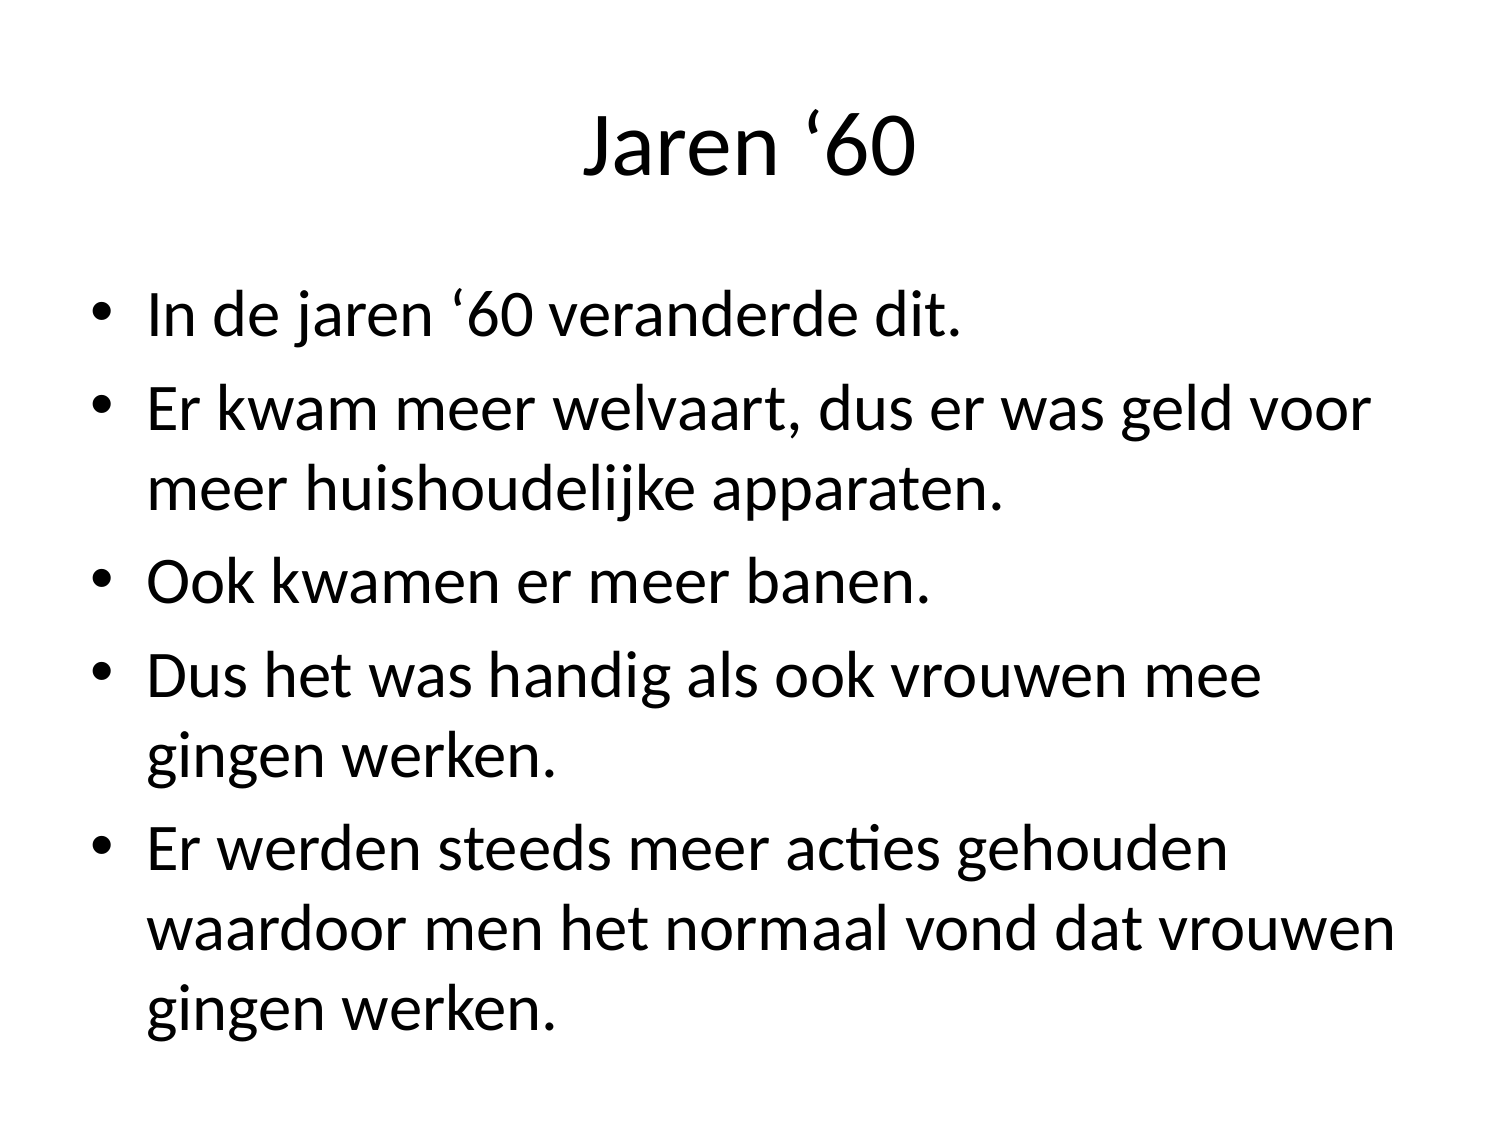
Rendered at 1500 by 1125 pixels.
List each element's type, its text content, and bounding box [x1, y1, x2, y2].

title Jaren ‘60 [75, 45, 1425, 233]
list In de jaren ‘60 veranderde dit. Er kwam meer welvaart, dus er was geld voor meer huishoudelijke apparaten. Ook kwamen er meer banen. Dus het was handig als ook vrouwen mee gingen werken. Er werden steeds meer acties gehouden waardoor men het normaal vond dat vrouwen gingen werken. [75, 262, 1425, 1094]
